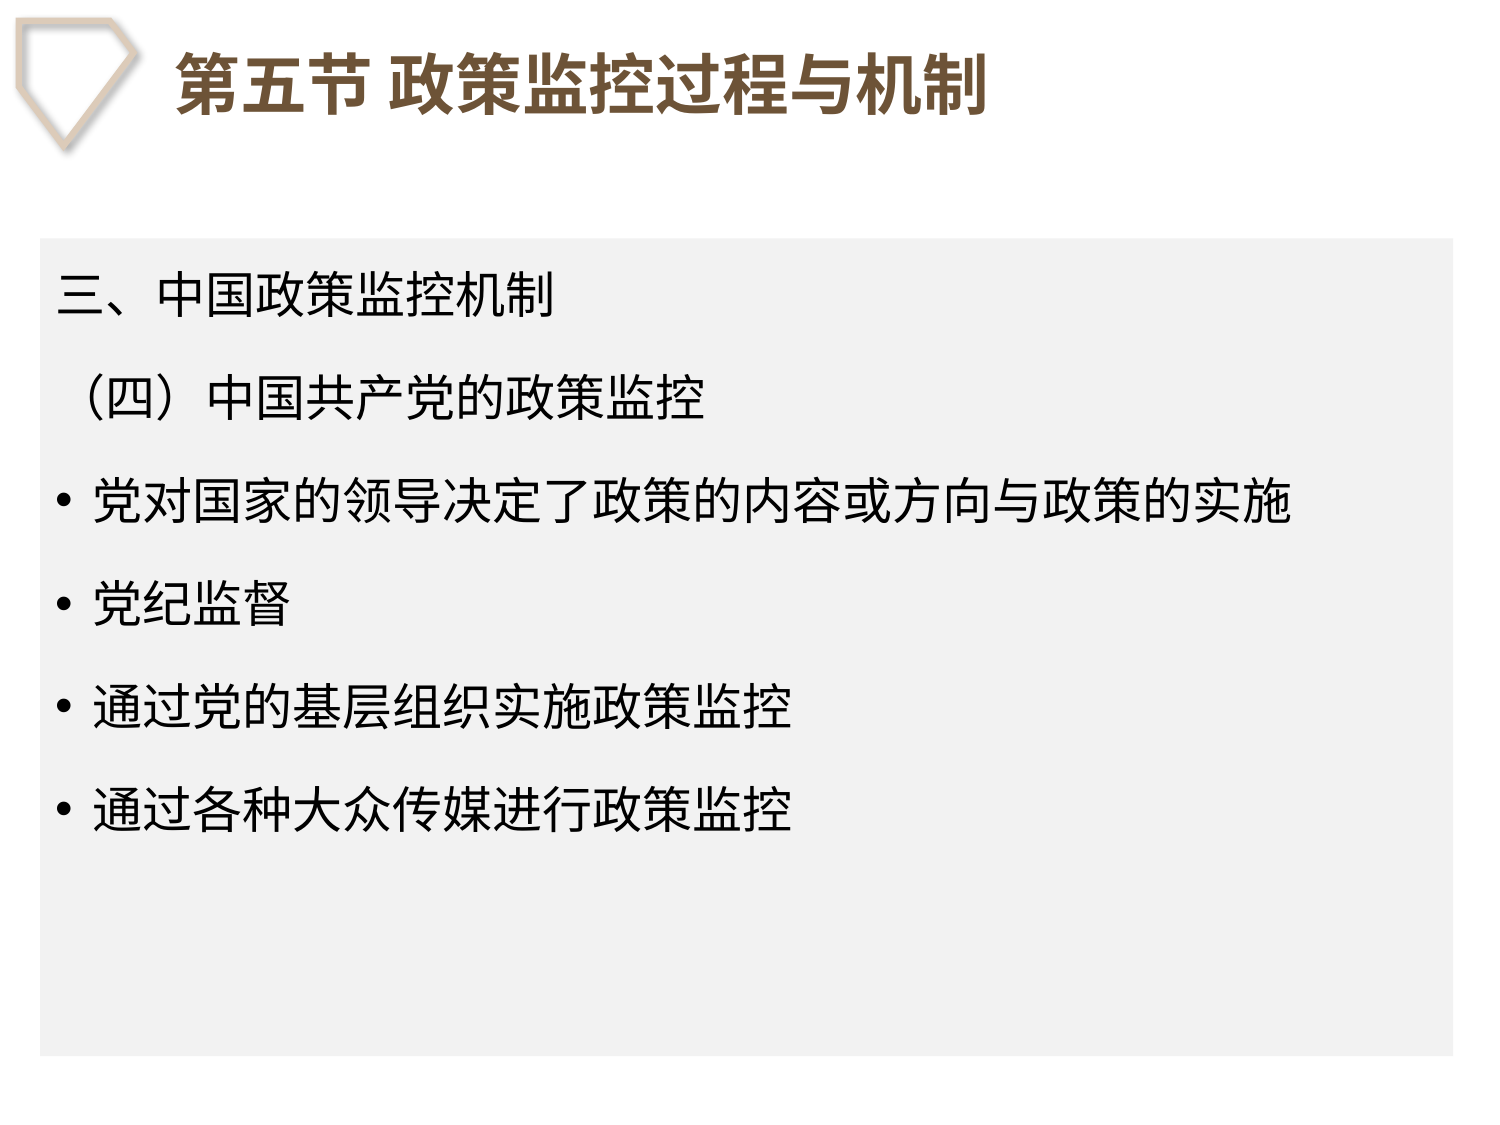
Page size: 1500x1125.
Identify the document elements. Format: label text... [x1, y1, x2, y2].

title 第五节 政策监控过程与机制 [158, 18, 1456, 159]
list 三、中国政策监控机制 （四）中国共产党的政策监控 党对国家的领导决定了政策的内容或方向与政策的实施 党纪监督 通过党的基层组织实施政策监控 通过各种大众传媒进行政策监控 [40, 238, 1454, 1057]
